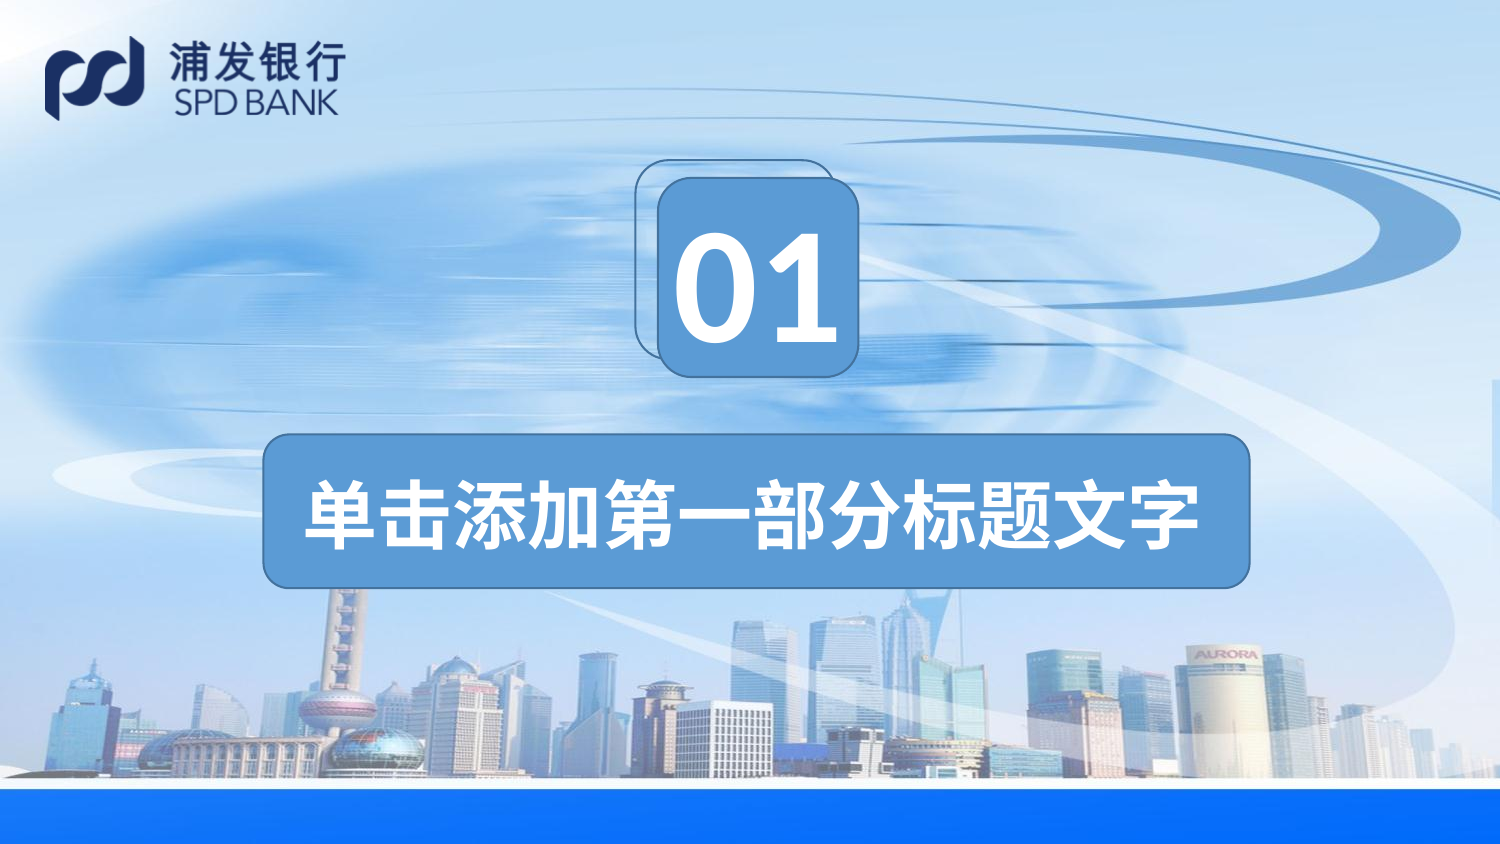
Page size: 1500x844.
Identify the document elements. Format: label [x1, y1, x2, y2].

picture [0, 0, 1500, 844]
text_box [657, 168, 859, 386]
